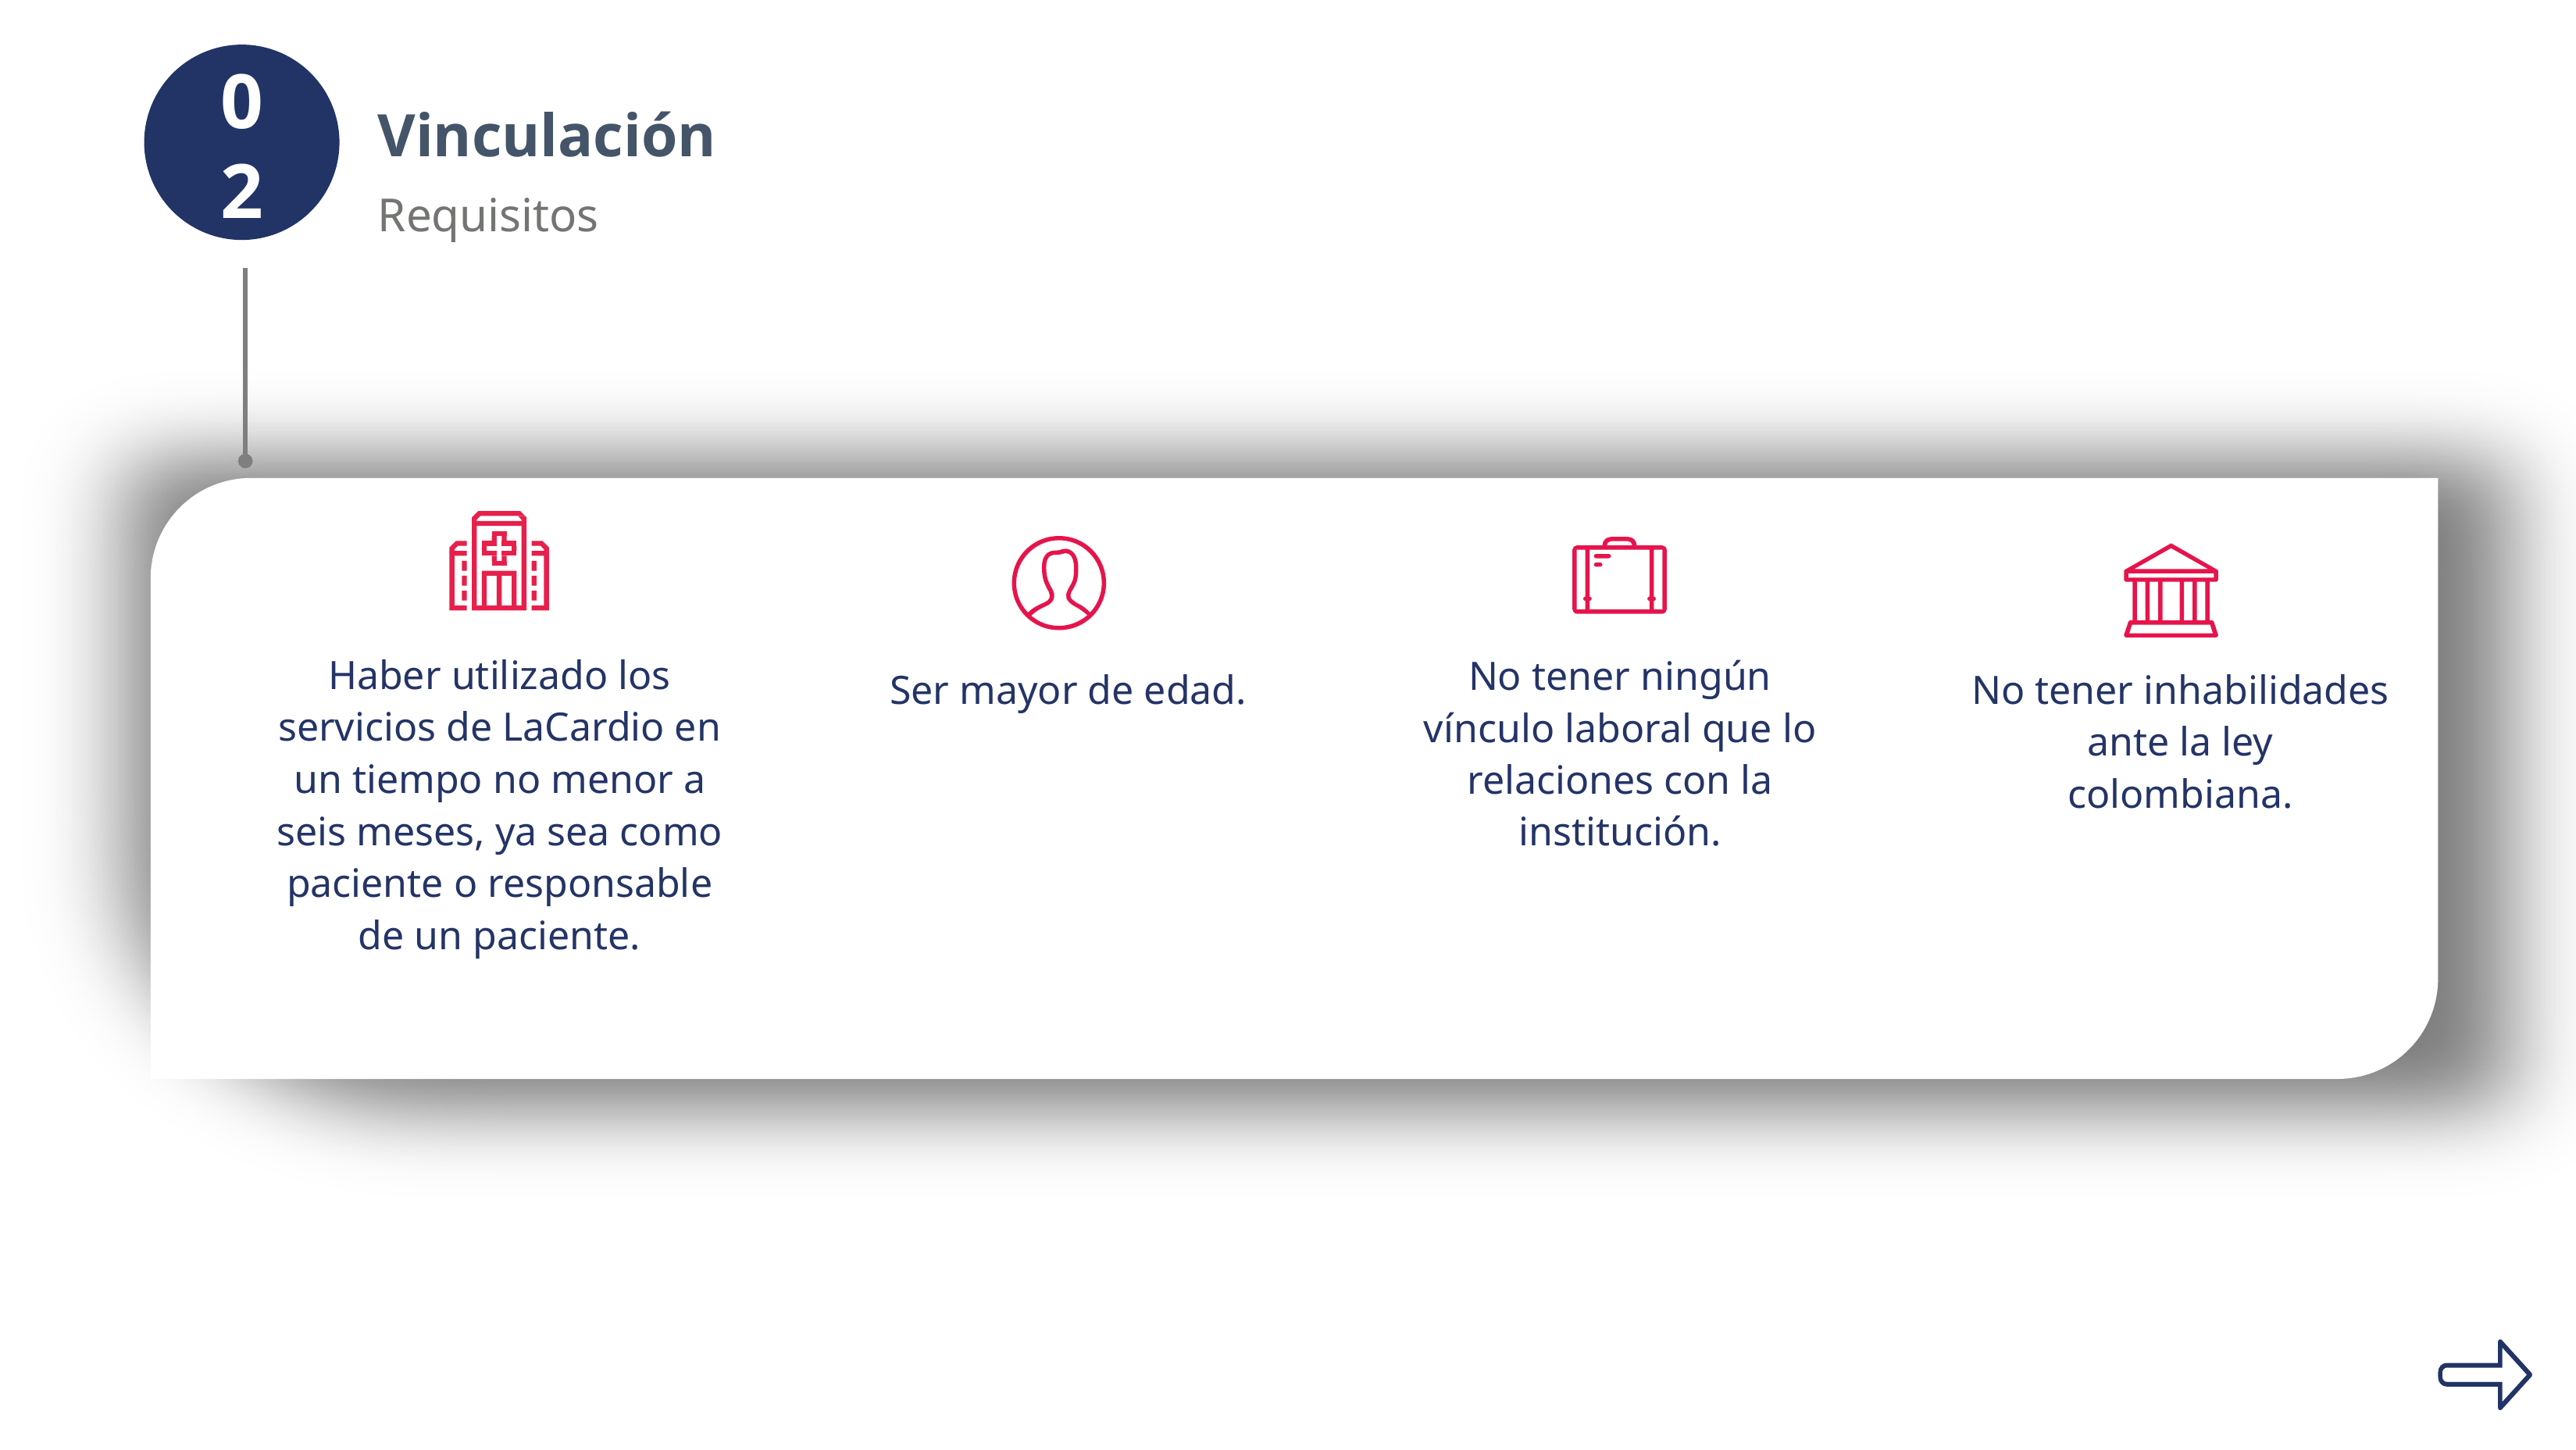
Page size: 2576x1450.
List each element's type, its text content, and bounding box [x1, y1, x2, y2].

text_box [296, 61, 340, 224]
text_box Requisitos [368, 148, 824, 247]
text_box Ser mayor de edad. [856, 658, 1279, 712]
text_box [1572, 537, 1667, 614]
text_box Vinculación [366, 91, 757, 174]
text_box [2438, 1339, 2532, 1411]
text_box [18, 353, 2576, 1215]
text_box [148, 476, 2440, 1081]
text_box No tener ningún vínculo laboral que lo relaciones con la institución. [1408, 644, 1831, 854]
text_box [1011, 536, 1107, 630]
text_box Haber utilizado los servicios de LaCardio en un tiempo no menor a seis meses, ya sea como paciente o responsable de un paciente. [266, 643, 733, 958]
text_box [144, 61, 187, 223]
text_box [2124, 543, 2218, 638]
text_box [449, 510, 549, 611]
text_box 02 [187, 47, 296, 240]
text_box No tener inhabilidades ante la ley colombiana. [1968, 658, 2392, 816]
